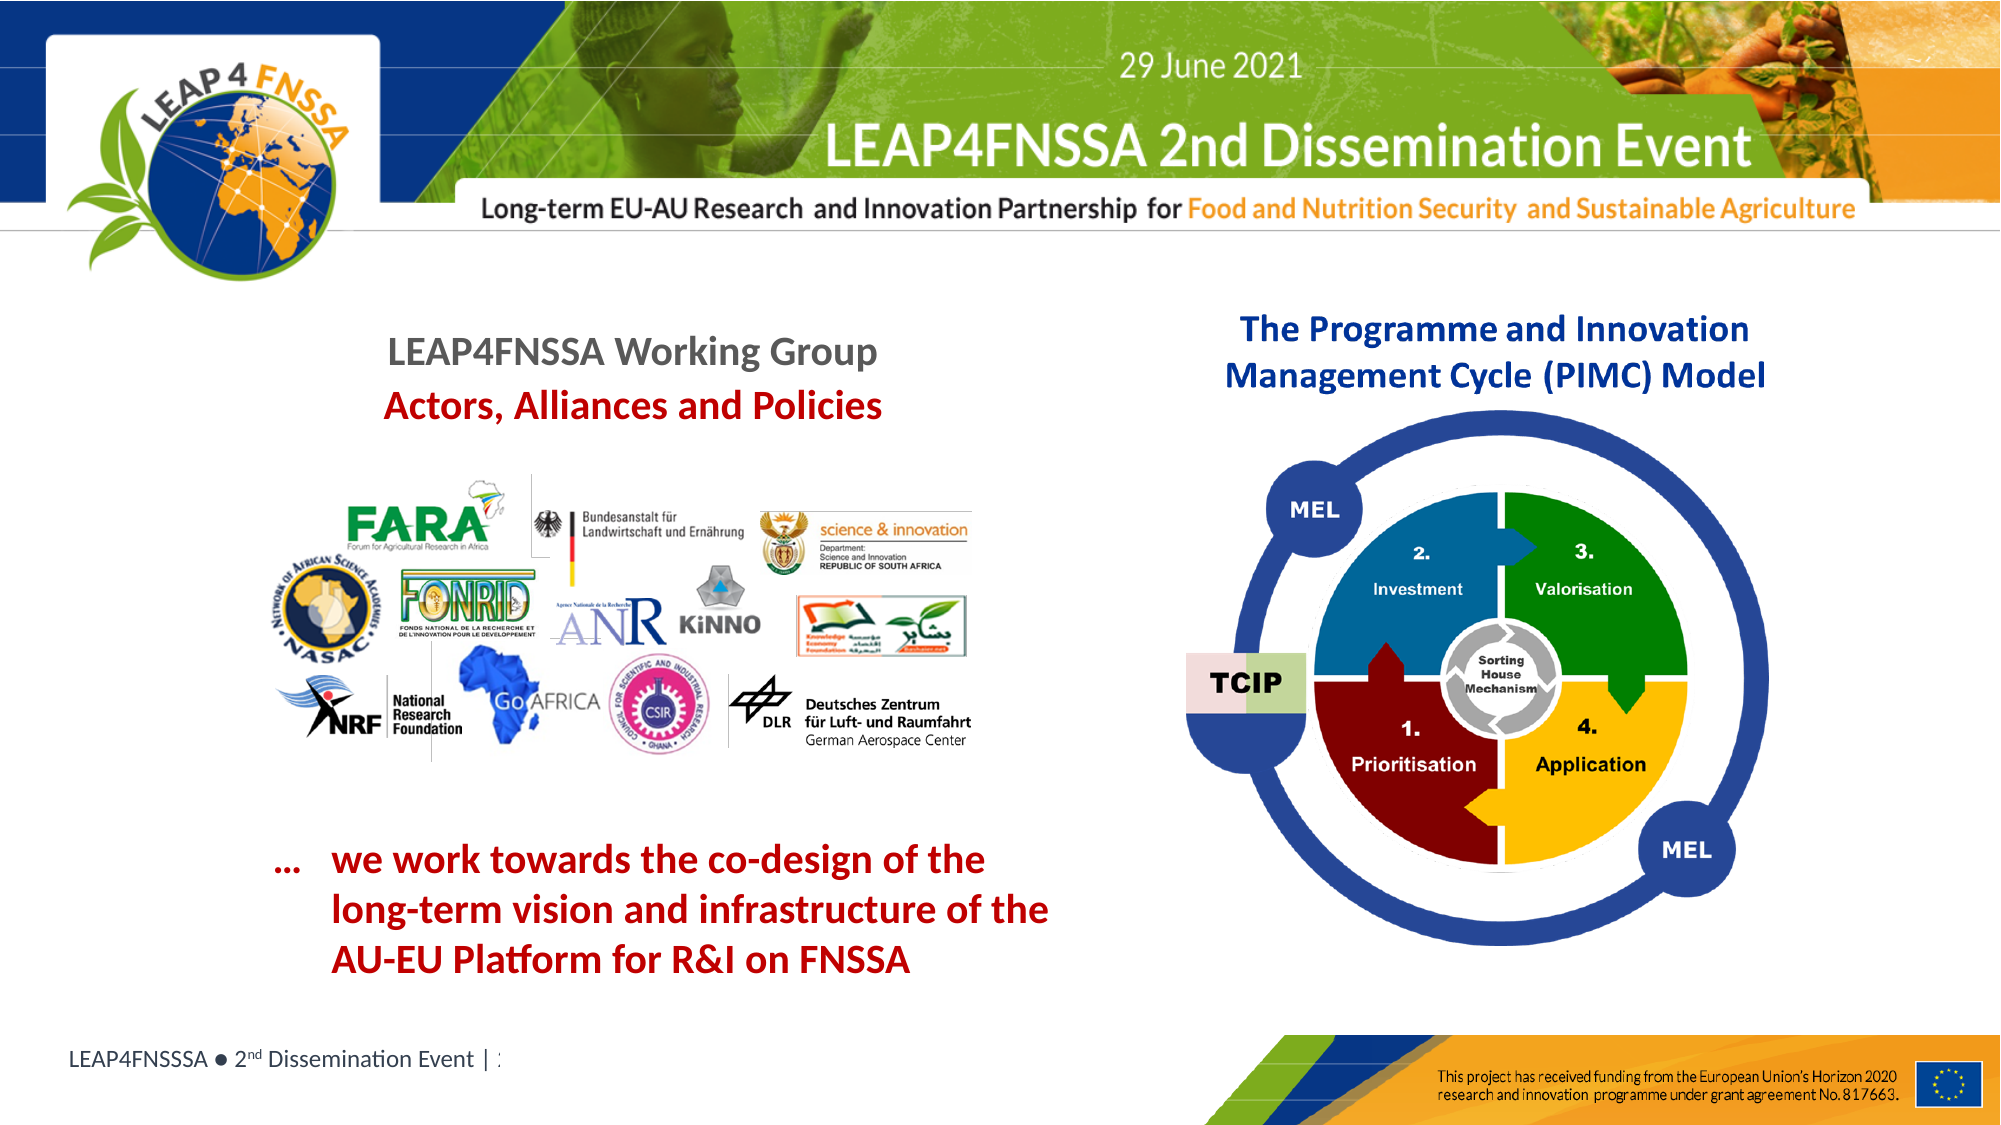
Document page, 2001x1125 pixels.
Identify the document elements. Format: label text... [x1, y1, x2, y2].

picture [500, 1035, 2000, 1125]
picture [263, 474, 972, 762]
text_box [1160, 289, 1834, 963]
text_box LEAP4FNSSA Working Group Actors, Alliances and Policies [350, 306, 916, 442]
picture [0, 1, 2000, 289]
text_box … we work towards the co-design of the long-term vision and infrastructure of the AU-EU Platform for R&I on FNSSA [258, 824, 1084, 989]
text_box LEAP4FNSSSA ● 2nd Dissemination Event | 29 June 2021 [54, 1034, 1307, 1084]
